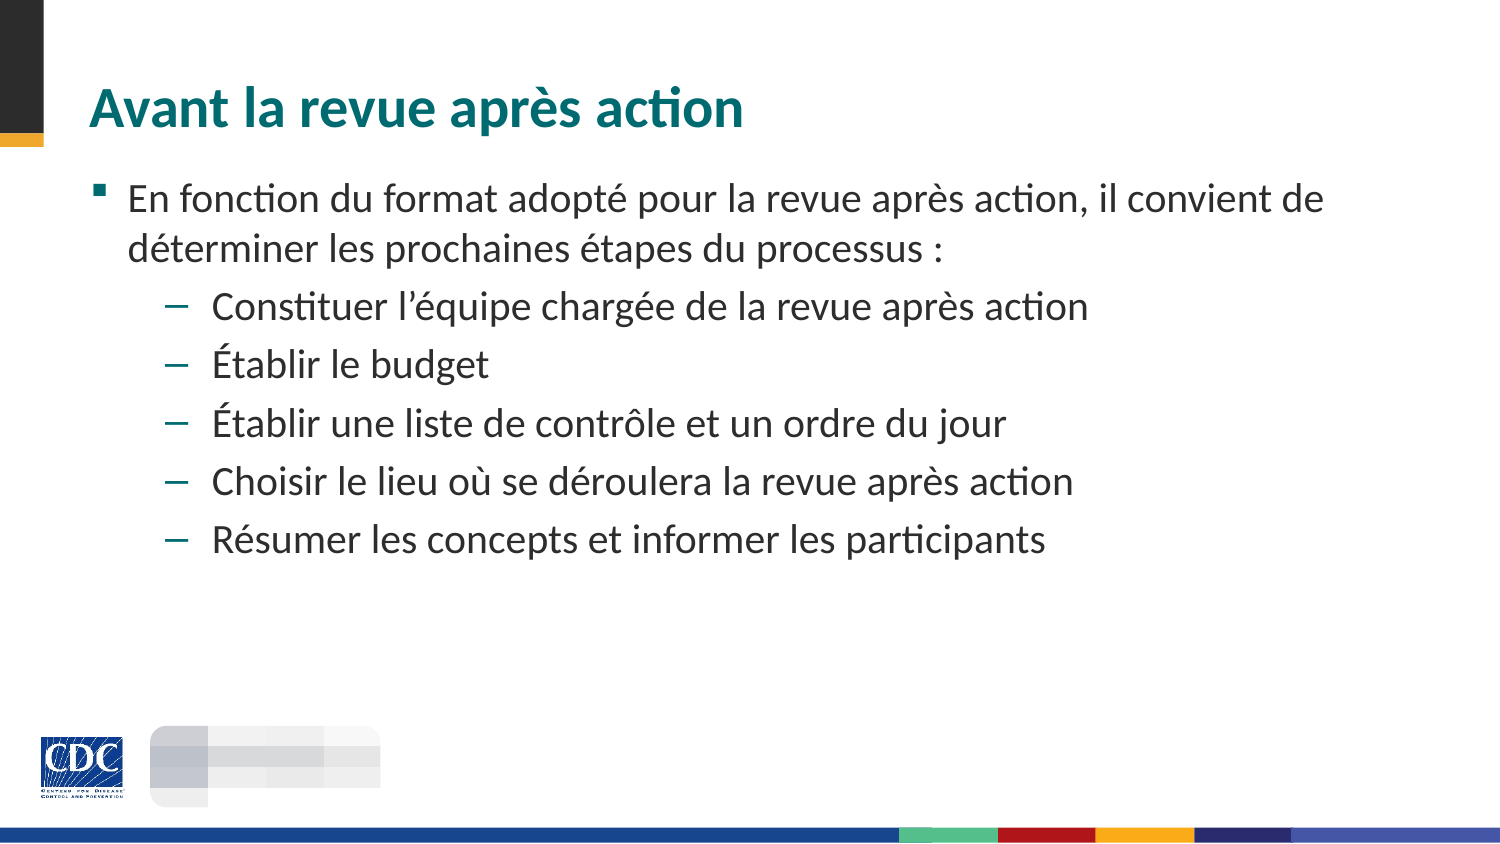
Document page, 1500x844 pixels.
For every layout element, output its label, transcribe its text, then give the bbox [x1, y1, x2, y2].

list En fonction du format adopté pour la revue après action, il convient de déterminer les prochaines étapes du processus : Constituer l’équipe chargée de la revue après action Établir le budget Établir une liste de contrôle et un ordre du jour Choisir le lieu où se déroulera la revue après action Résumer les concepts et informer les participants [75, 162, 1414, 711]
picture [41, 737, 125, 798]
title Avant la revue après action [75, 33, 1425, 147]
